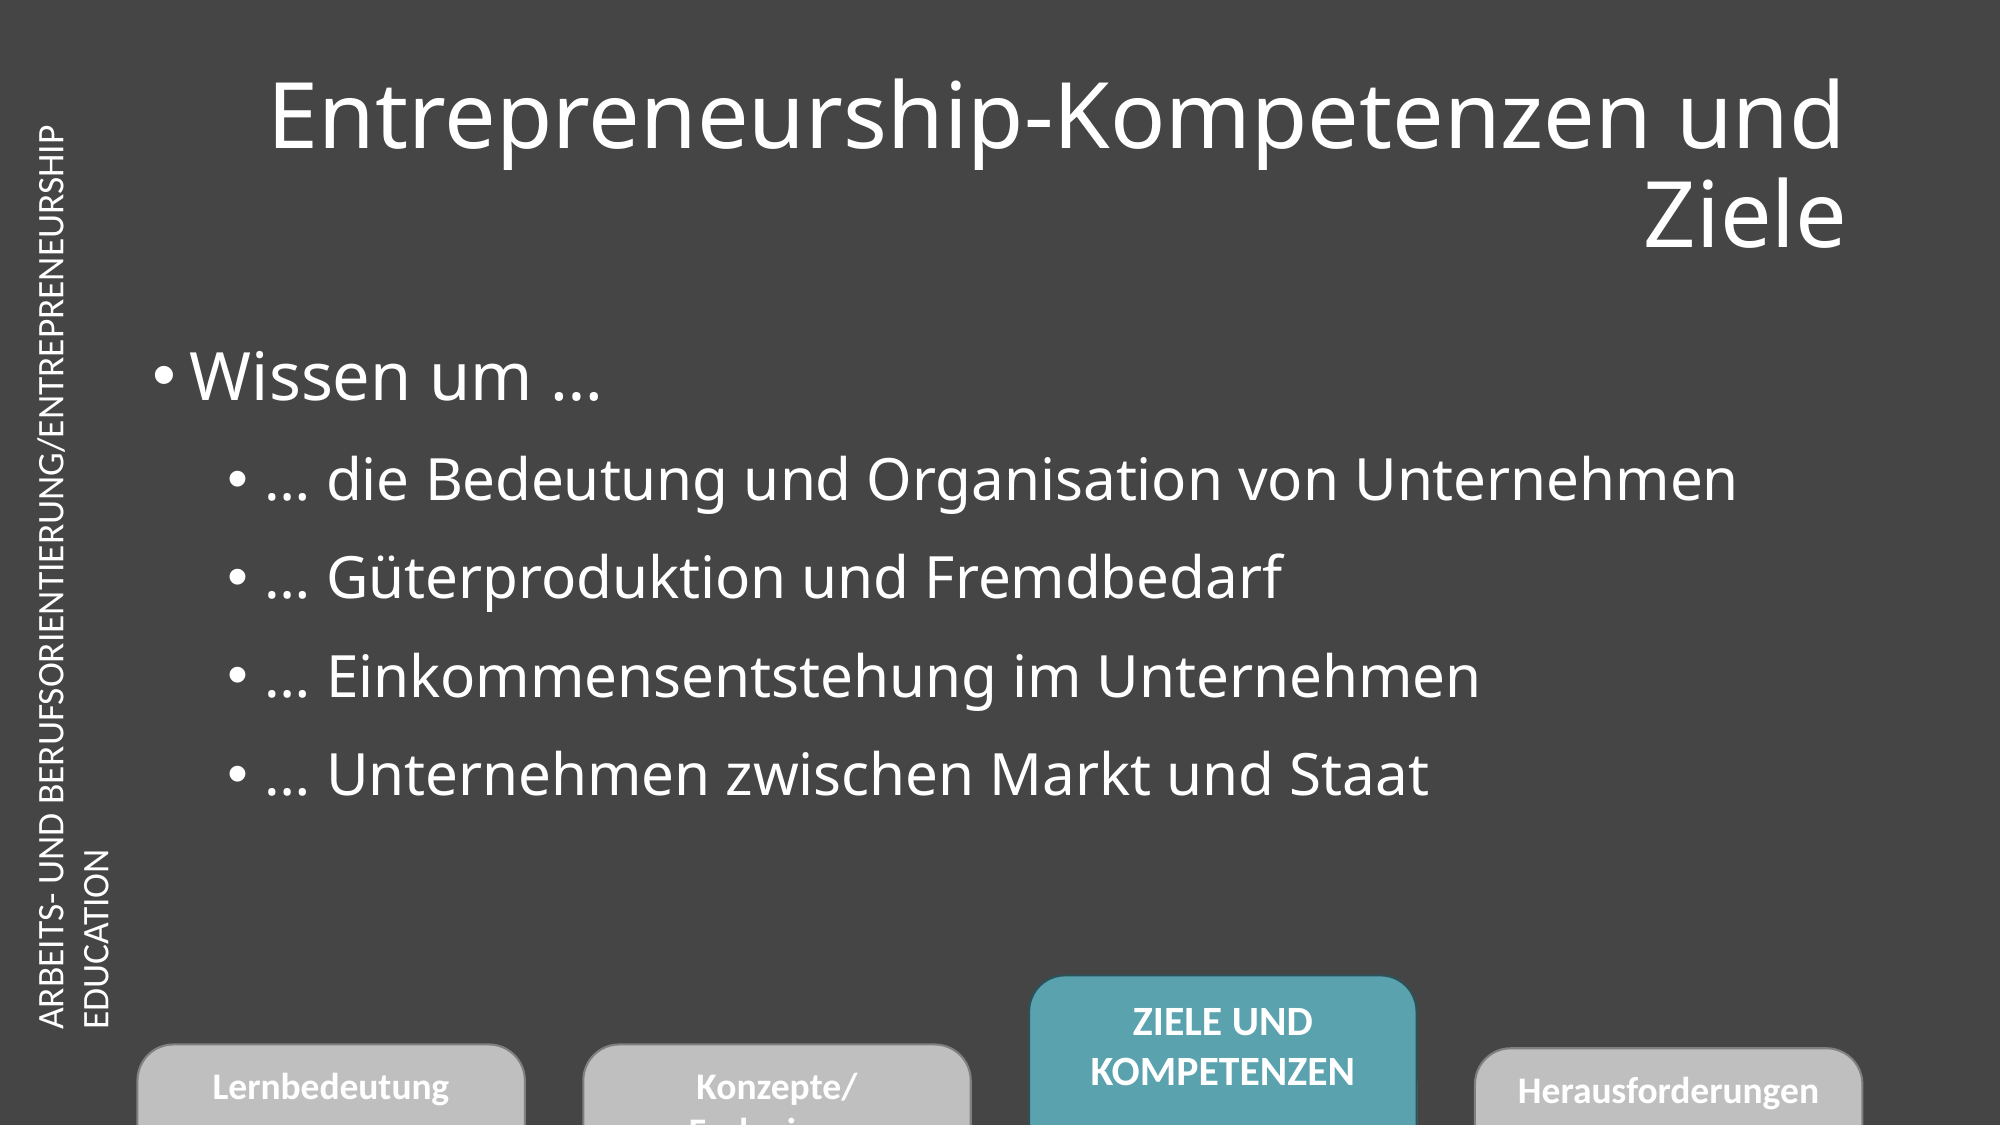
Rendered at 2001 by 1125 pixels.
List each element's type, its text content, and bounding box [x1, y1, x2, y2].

list Wissen um … … die Bedeutung und Organisation von Unternehmen … Güterproduktion und Fremdbedarf … Einkommensentstehung im Unternehmen … Unternehmen zwischen Markt und Staat [137, 335, 1863, 984]
title Entrepreneurship-Kompetenzen und Ziele [137, 59, 1863, 278]
